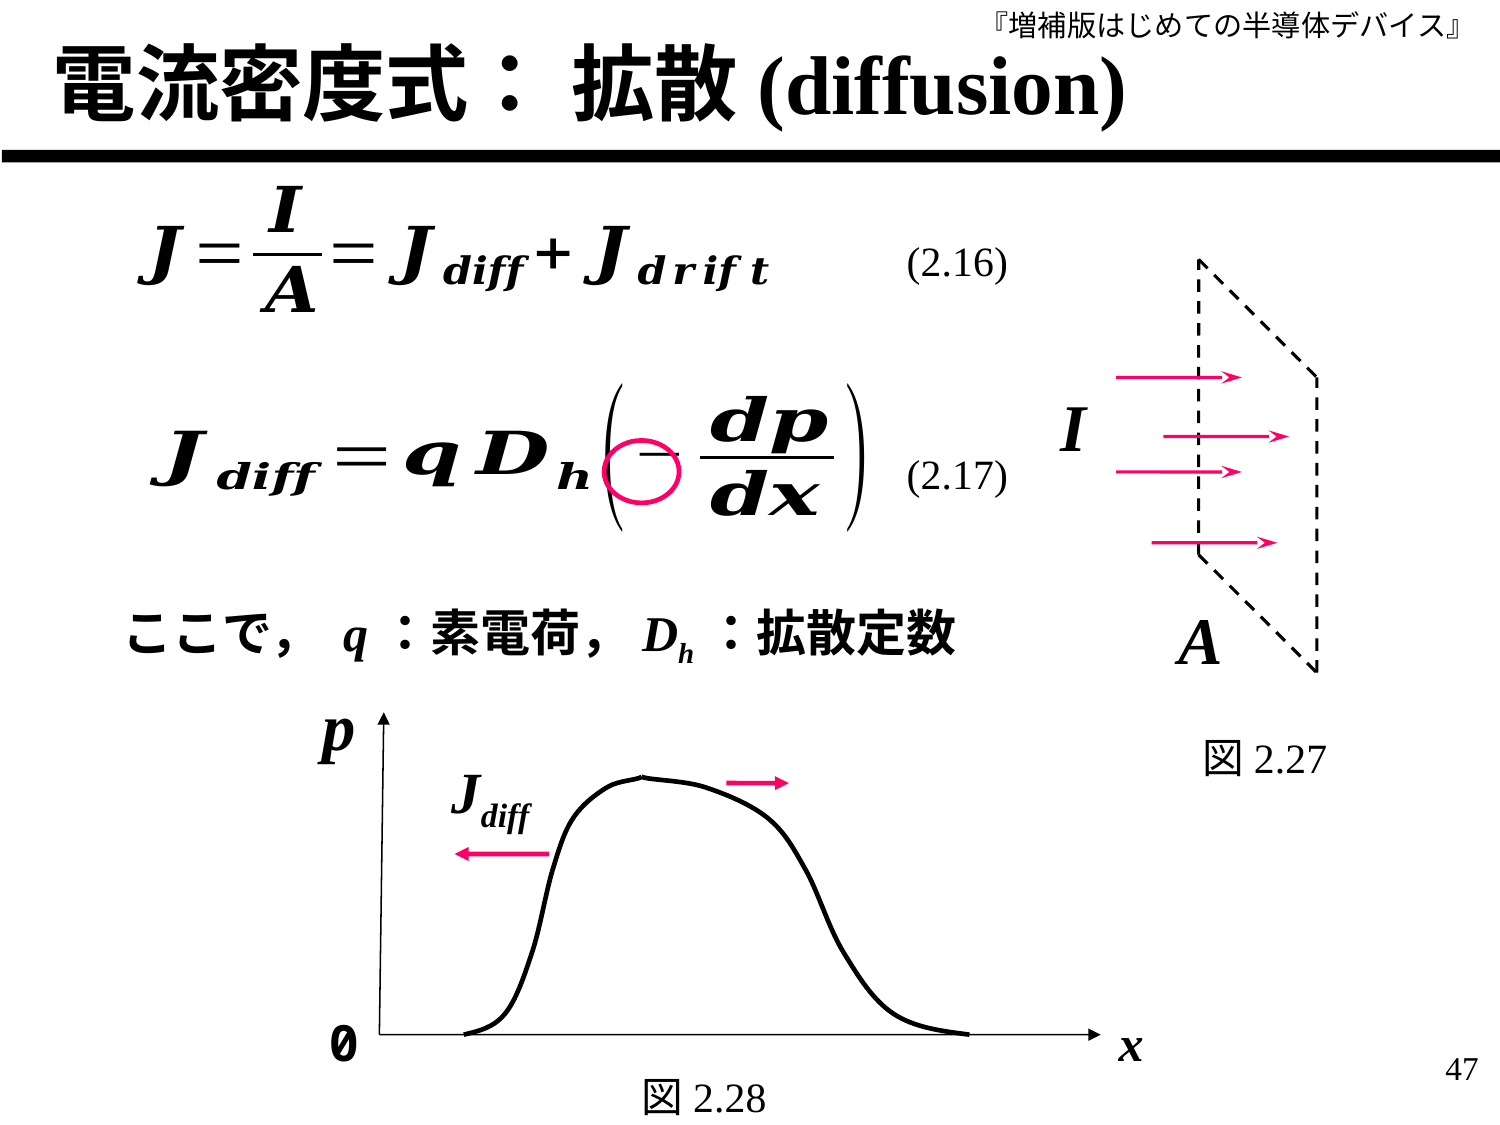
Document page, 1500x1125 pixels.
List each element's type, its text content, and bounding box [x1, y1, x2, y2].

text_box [300, 676, 1159, 1079]
text_box (2.16) [891, 227, 1024, 293]
text_box 47 [1181, 1029, 1495, 1105]
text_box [1198, 259, 1318, 673]
text_box (2.17) [891, 440, 1024, 506]
title 電流密度式： 拡散(diffusion) [37, 0, 1500, 163]
text_box 図2.27 [1187, 724, 1343, 790]
text_box [604, 440, 680, 503]
text_box ここで， q：素電荷，Dh：拡散定数 [107, 594, 972, 678]
text_box 図2.28 [626, 1088, 782, 1125]
text_box I [1045, 377, 1102, 473]
text_box A [1163, 590, 1239, 686]
